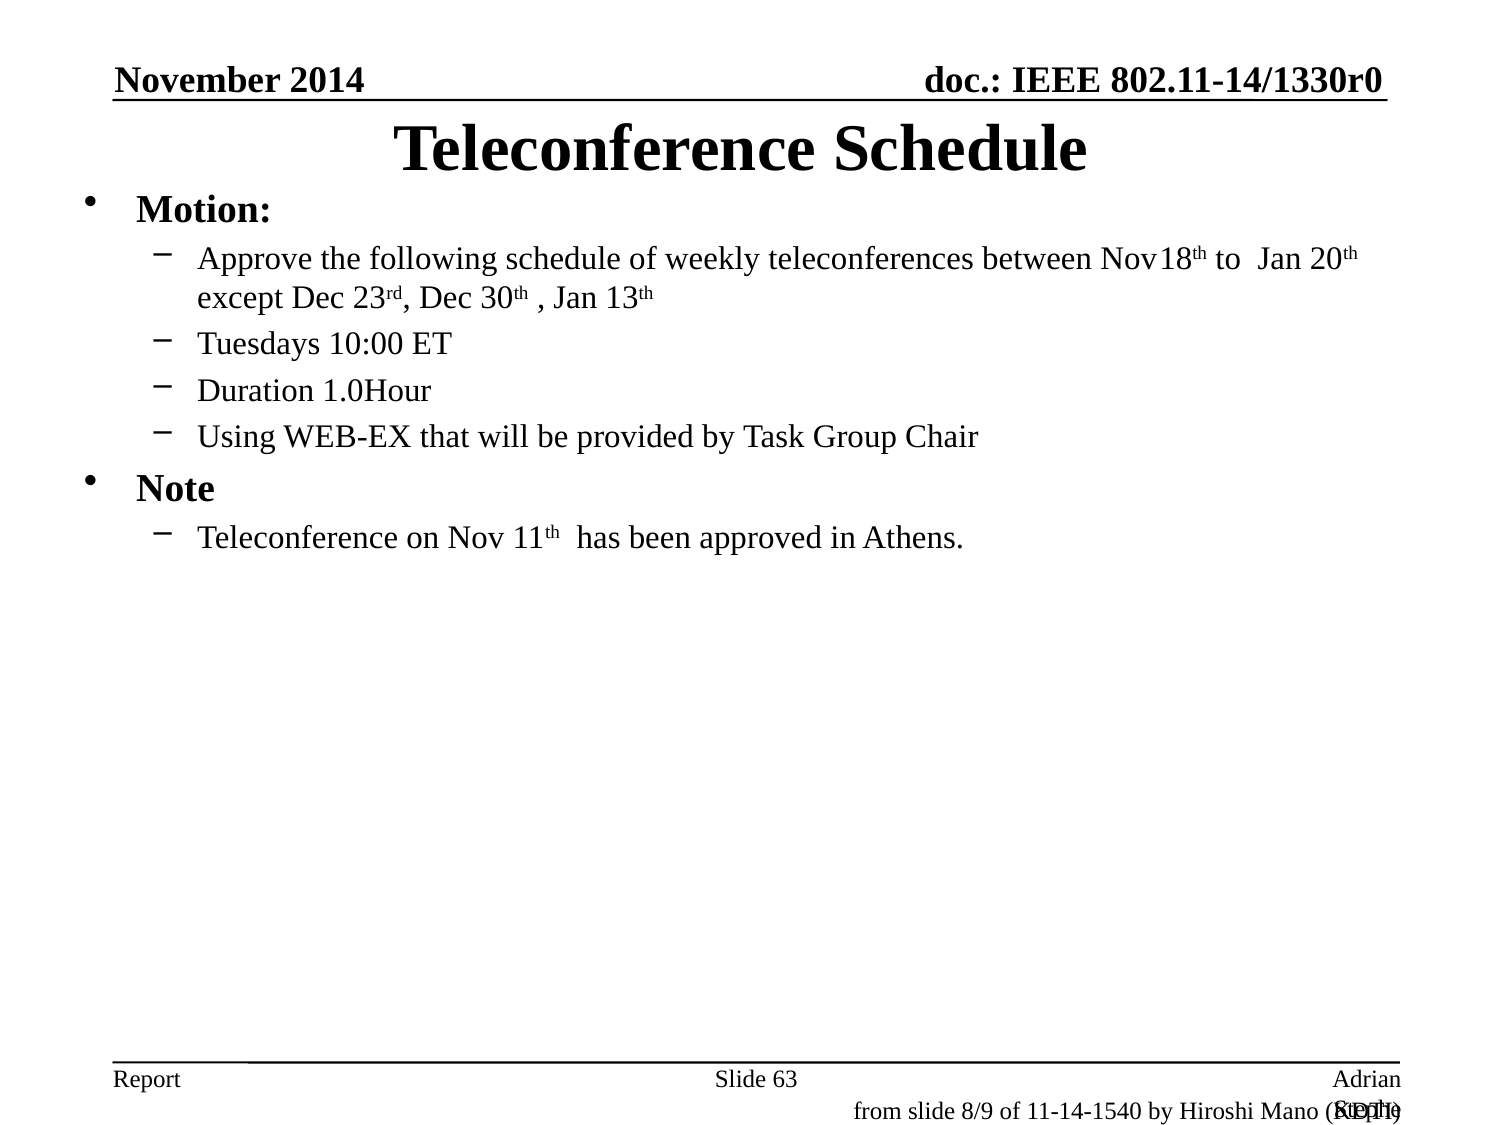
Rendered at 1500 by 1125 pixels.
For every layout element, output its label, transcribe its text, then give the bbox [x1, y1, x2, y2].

slide_number Slide 63 [712, 1061, 800, 1087]
footer Adrian Stephens, Intel Corporation [1324, 1061, 1402, 1087]
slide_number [114, 54, 368, 101]
list Motion: Approve the following schedule of weekly teleconferences between Nov18th to Jan 20th except Dec 23rd, Dec 30th , Jan 13th Tuesdays 10:00 ET Duration 1.0Hour Using WEB-EX that will be provided by Task Group Chair Note Teleconference on Nov 11th has been approved in Athens. [68, 174, 1375, 563]
title Teleconference Schedule [112, 112, 1388, 175]
text_box from slide 8/9 of 11-14-1540 by Hiroshi Mano (KDTI) [343, 1087, 1417, 1125]
